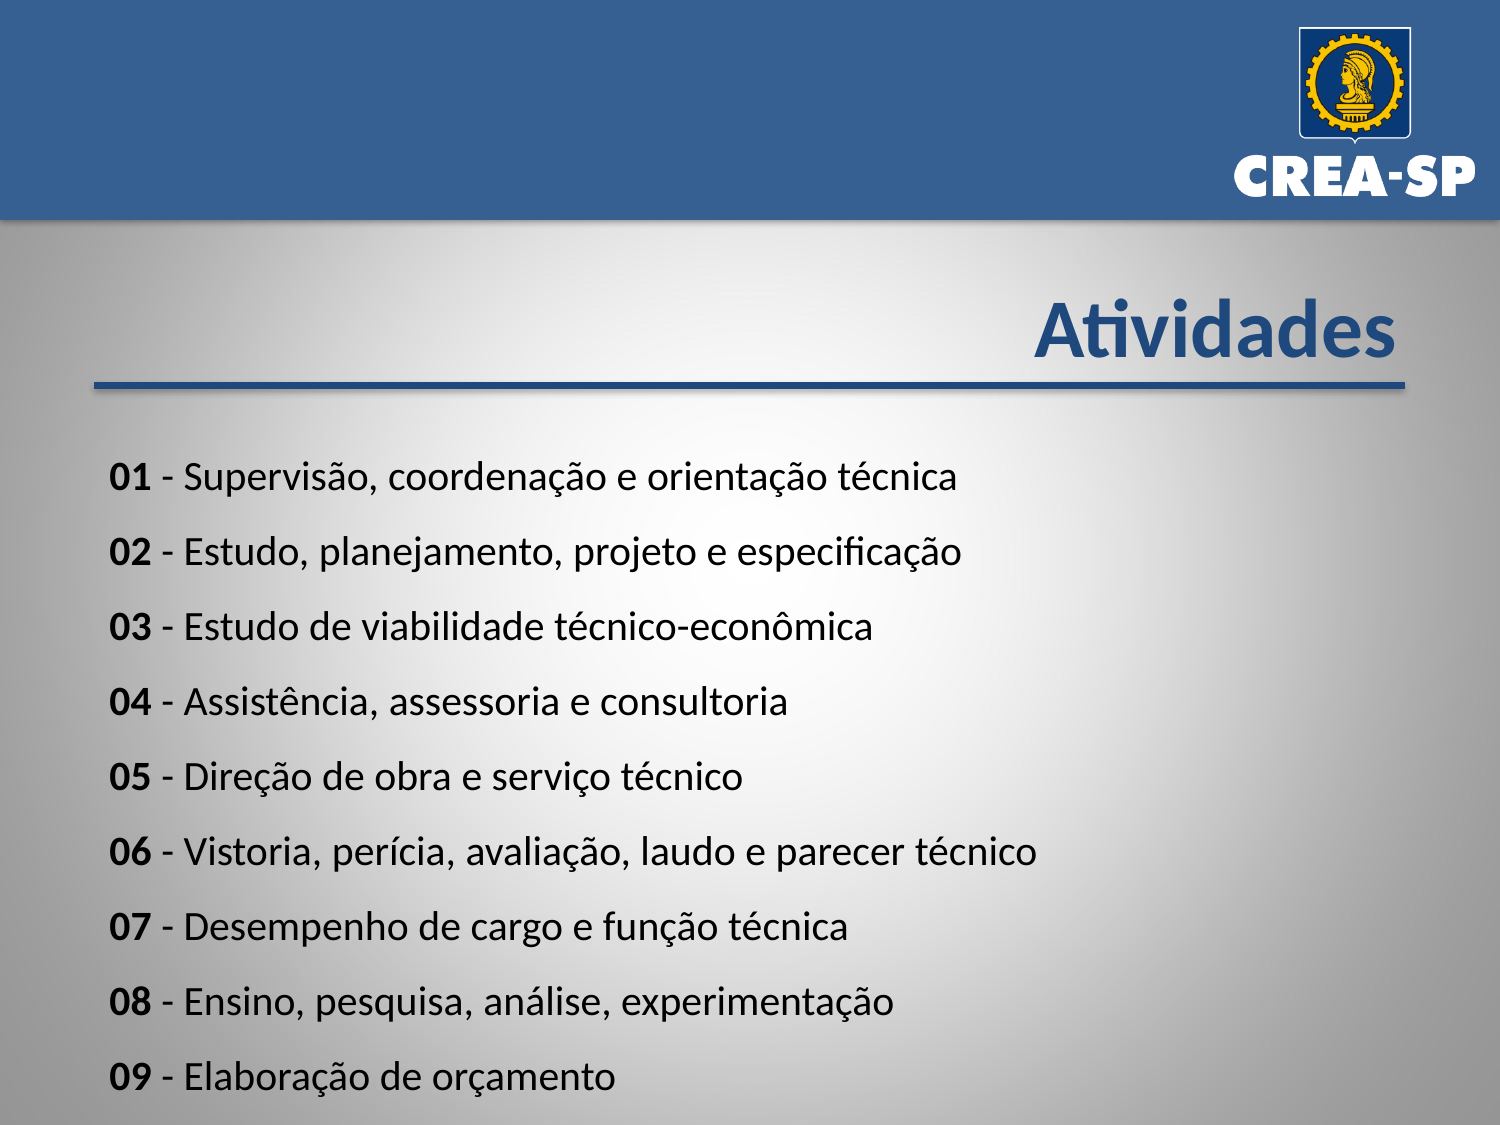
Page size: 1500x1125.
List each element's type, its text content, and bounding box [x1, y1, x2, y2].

text_box Atividades [100, 267, 1412, 382]
picture [0, 220, 1500, 1125]
text_box 01 - Supervisão, coordenação e orientação técnica 02 - Estudo, planejamento, projeto e especificação 03 - Estudo de viabilidade técnico-econômica 04 - Assistência, assessoria e consultoria 05 - Direção de obra e serviço técnico 06 - Vistoria, perícia, avaliação, laudo e parecer técnico 07 - Desempenho de cargo e função técnica 08 - Ensino, pesquisa, análise, experimentação 09 - Elaboração de orçamento [94, 416, 1406, 1107]
picture [1234, 27, 1475, 197]
